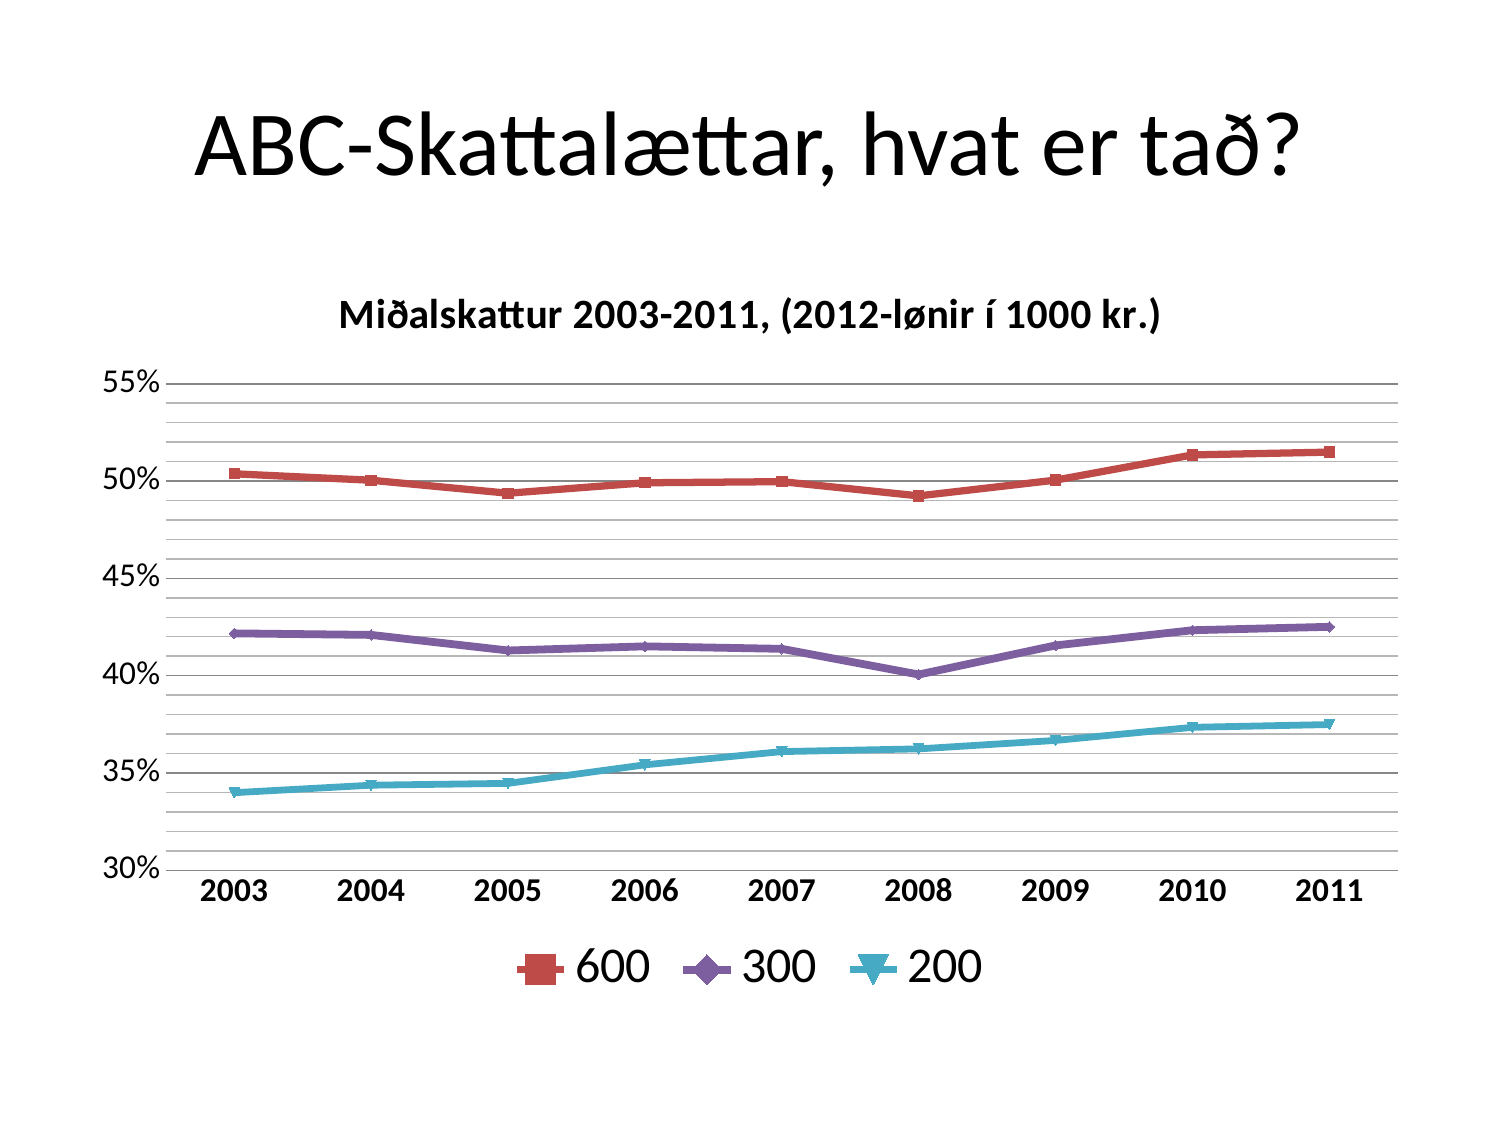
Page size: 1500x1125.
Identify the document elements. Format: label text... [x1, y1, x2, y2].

chart [74, 262, 1426, 1006]
title ABC-Skattalættar, hvat er tað? [75, 45, 1425, 233]
